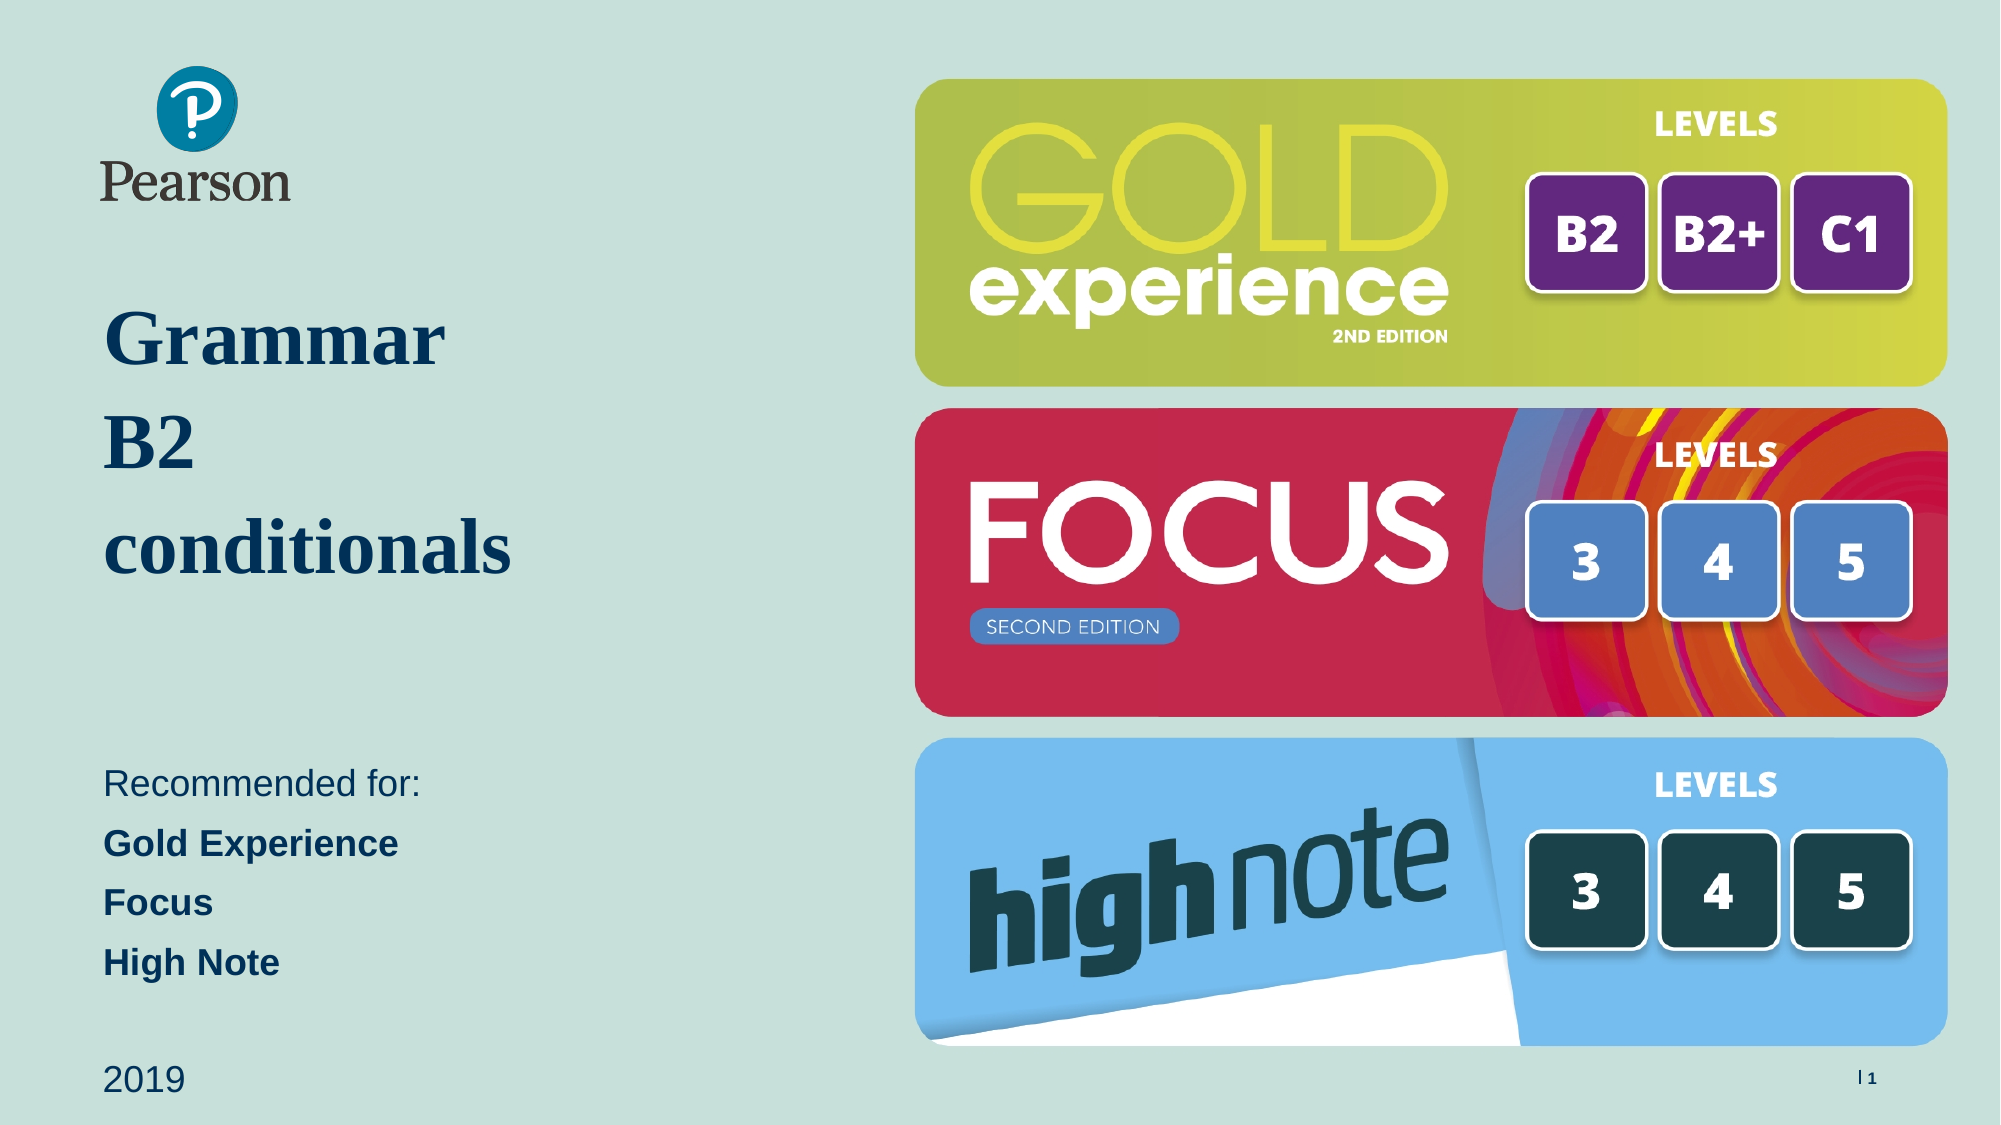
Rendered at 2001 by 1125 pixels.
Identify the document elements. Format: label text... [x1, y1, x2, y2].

title Grammar B2 conditionals [103, 275, 921, 615]
list 2019 [102, 1045, 970, 1093]
slide_number 1 [1867, 1068, 1896, 1087]
picture [0, 0, 2001, 1125]
text_box Recommended for: Gold Experience Focus High Note [103, 743, 857, 930]
